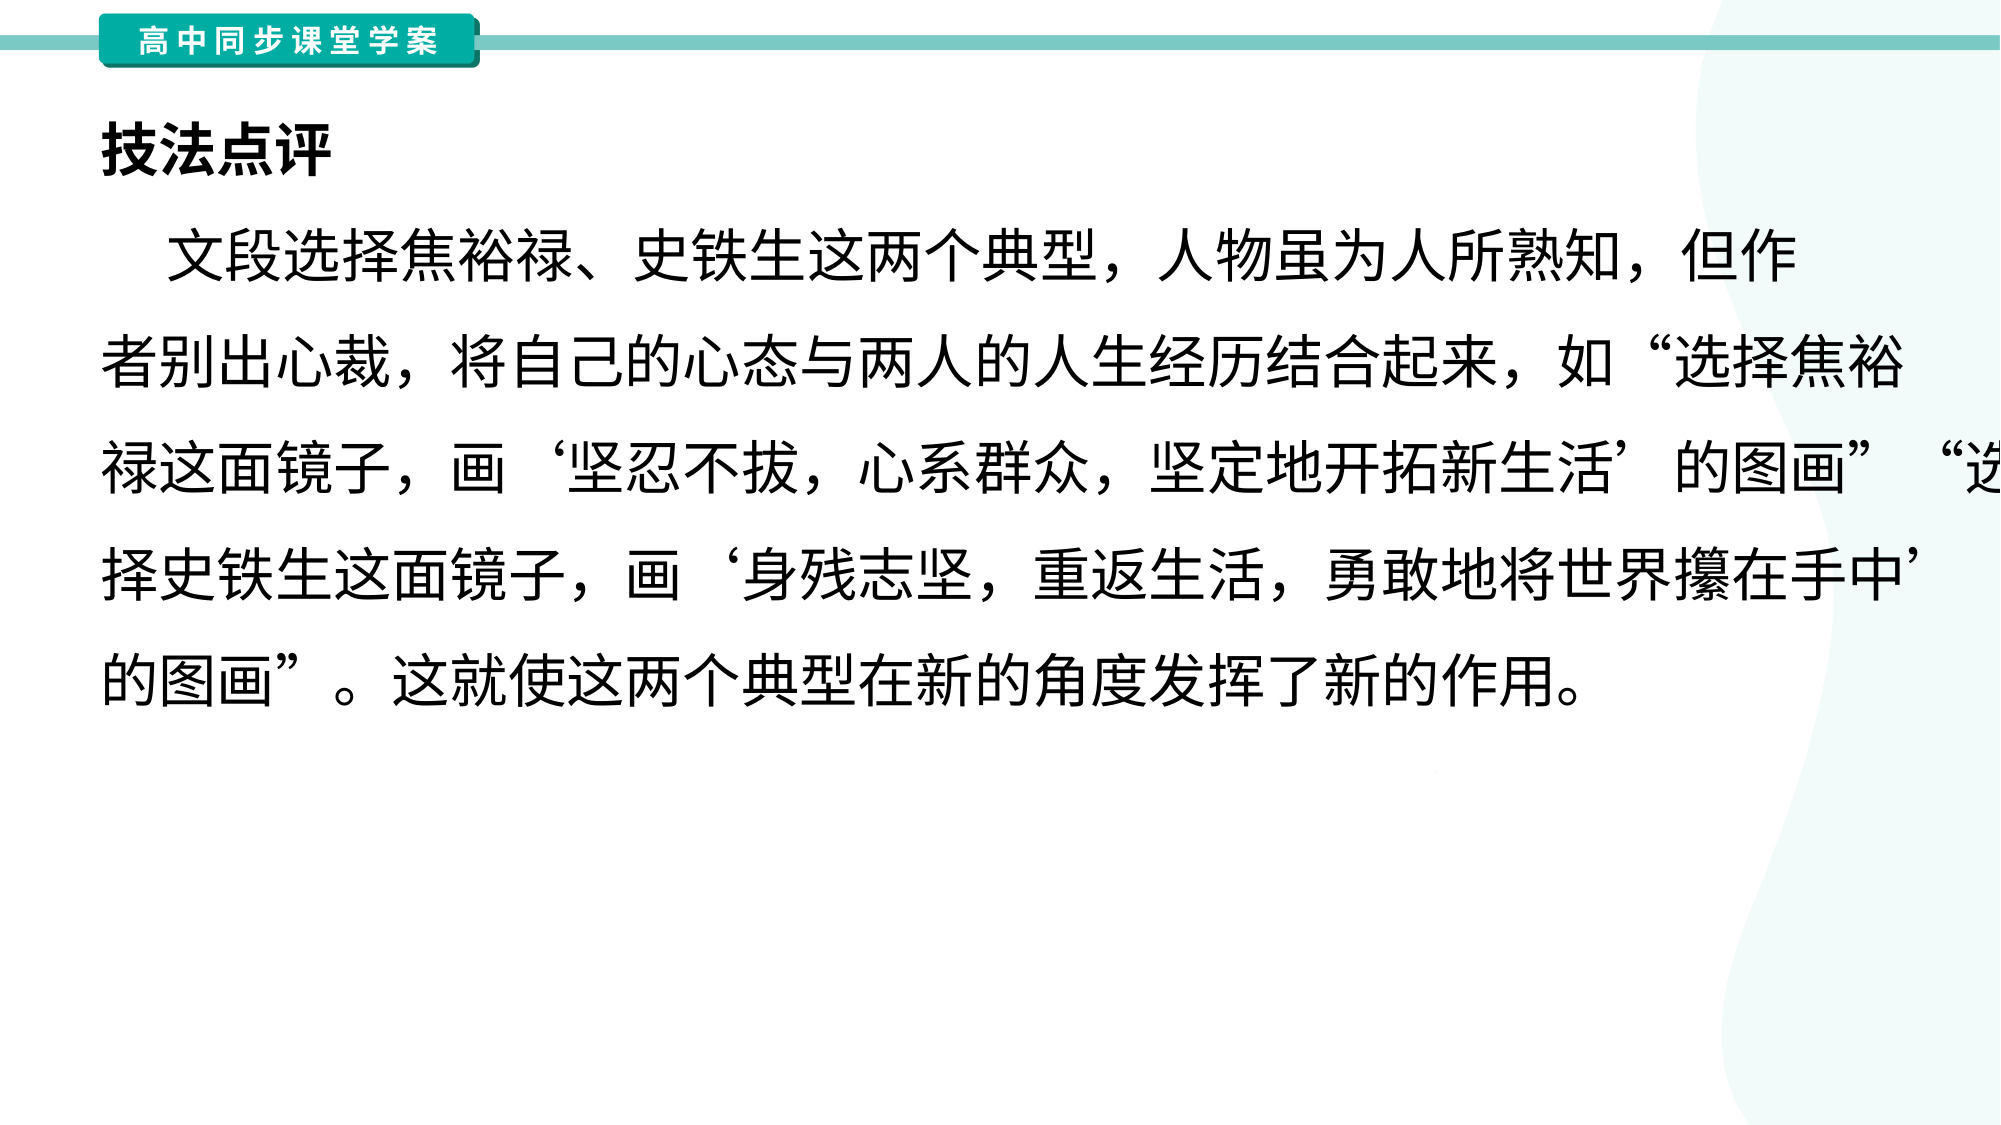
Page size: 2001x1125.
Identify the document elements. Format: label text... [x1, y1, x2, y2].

picture [0, 0, 2000, 1125]
text_box 技法点评 文段选择焦裕禄、史铁生这两个典型，人物虽为人所熟知，但作 者别出心裁，将自己的心态与两人的人生经历结合起来，如“选择焦裕 禄这面镜子，画‘坚忍不拔，心系群众，坚定地开拓新生活’的图画”“选 择史铁生这面镜子，画‘身残志坚，重返生活，勇敢地将世界攥在手中’ 的图画”。这就使这两个典型在新的角度发挥了新的作用。 [100, 76, 1899, 715]
